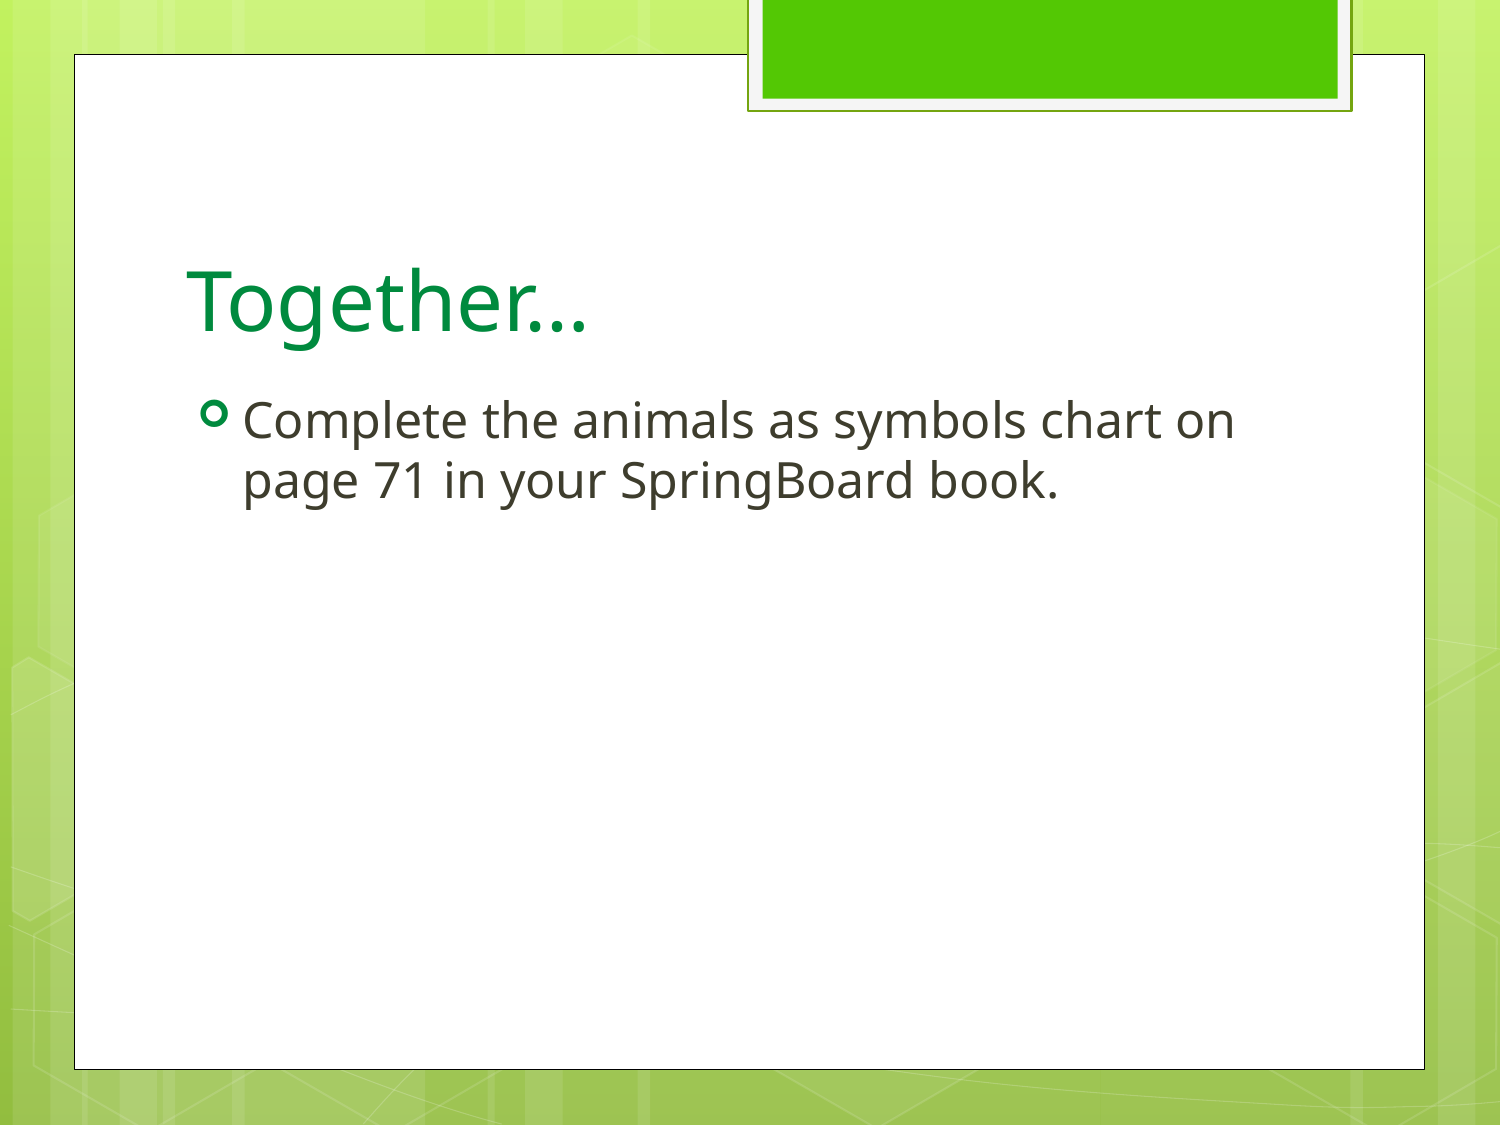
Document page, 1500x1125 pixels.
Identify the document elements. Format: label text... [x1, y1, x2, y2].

title Together… [171, 168, 1324, 357]
list Complete the animals as symbols chart on page 71 in your SpringBoard book. [171, 381, 1283, 957]
